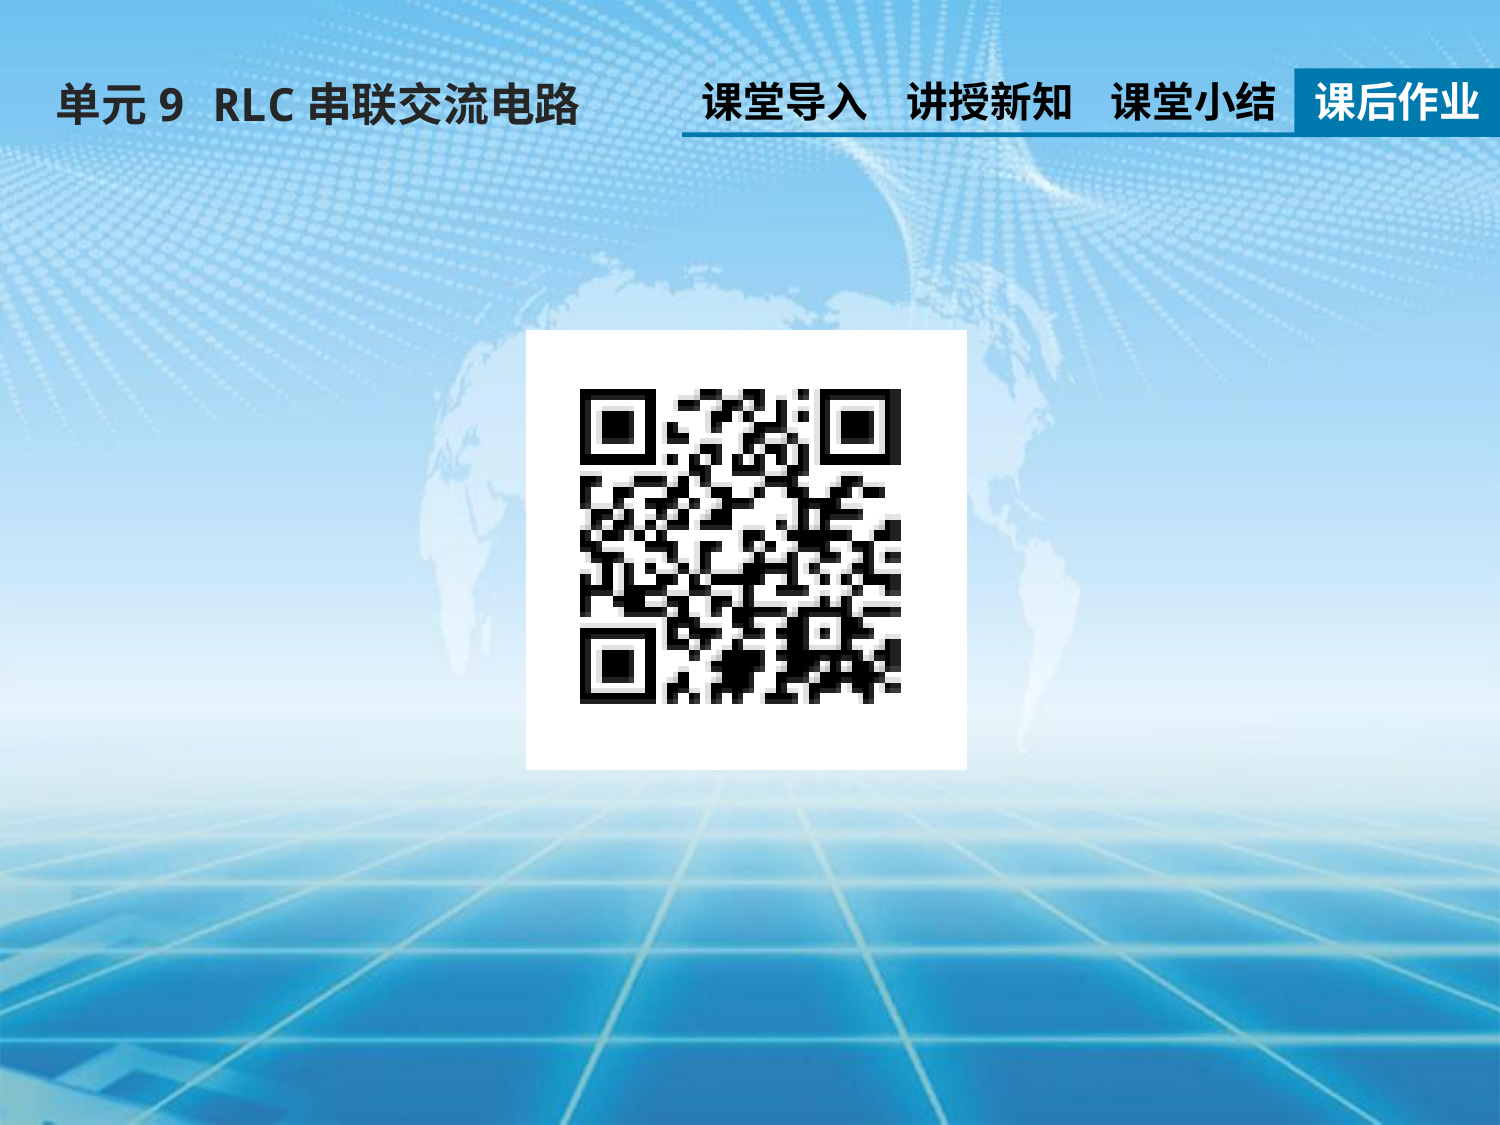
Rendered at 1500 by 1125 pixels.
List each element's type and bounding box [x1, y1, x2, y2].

picture [0, 0, 1500, 1125]
text_box [40, 67, 1500, 139]
